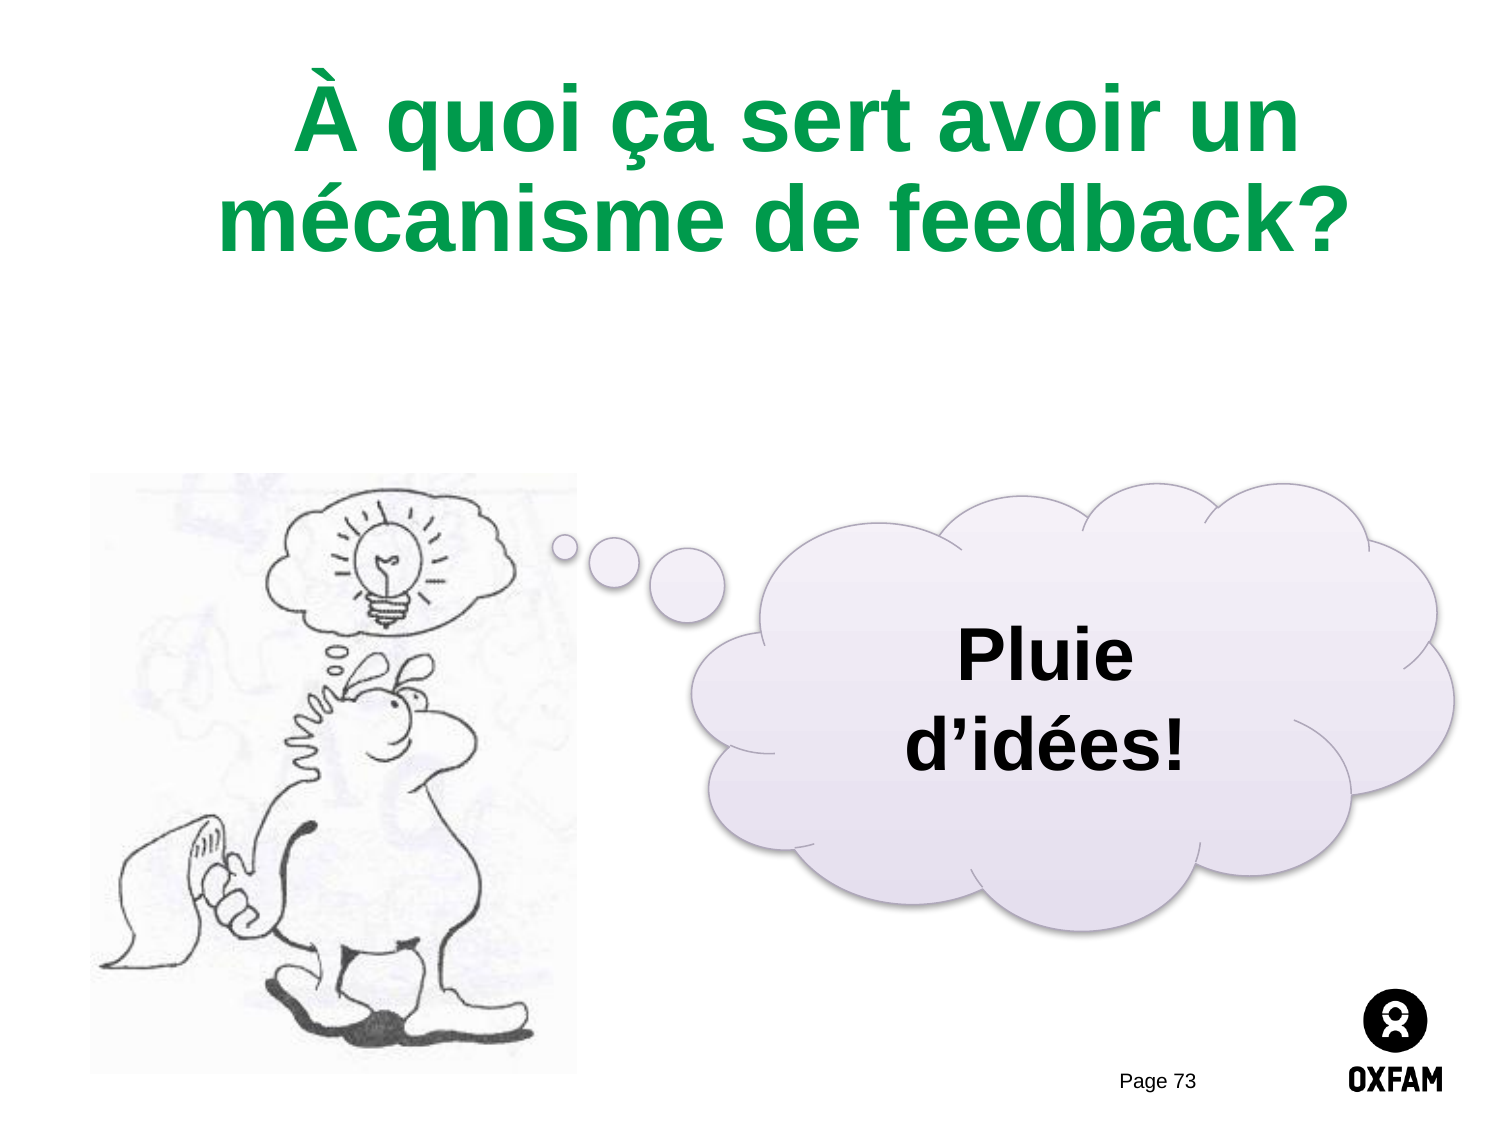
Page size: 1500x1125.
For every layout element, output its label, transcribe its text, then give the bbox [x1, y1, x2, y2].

text_box Pluie d’idées! [690, 482, 1455, 933]
text_box Pluie d’idées! [588, 537, 640, 589]
slide_number Page 73 [1119, 1066, 1322, 1095]
text_box À quoi ça sert avoir un mécanisme de feedback? [153, 69, 1442, 236]
picture [90, 473, 578, 1074]
picture [1345, 985, 1445, 1095]
text_box Pluie d’idées! [649, 547, 726, 624]
